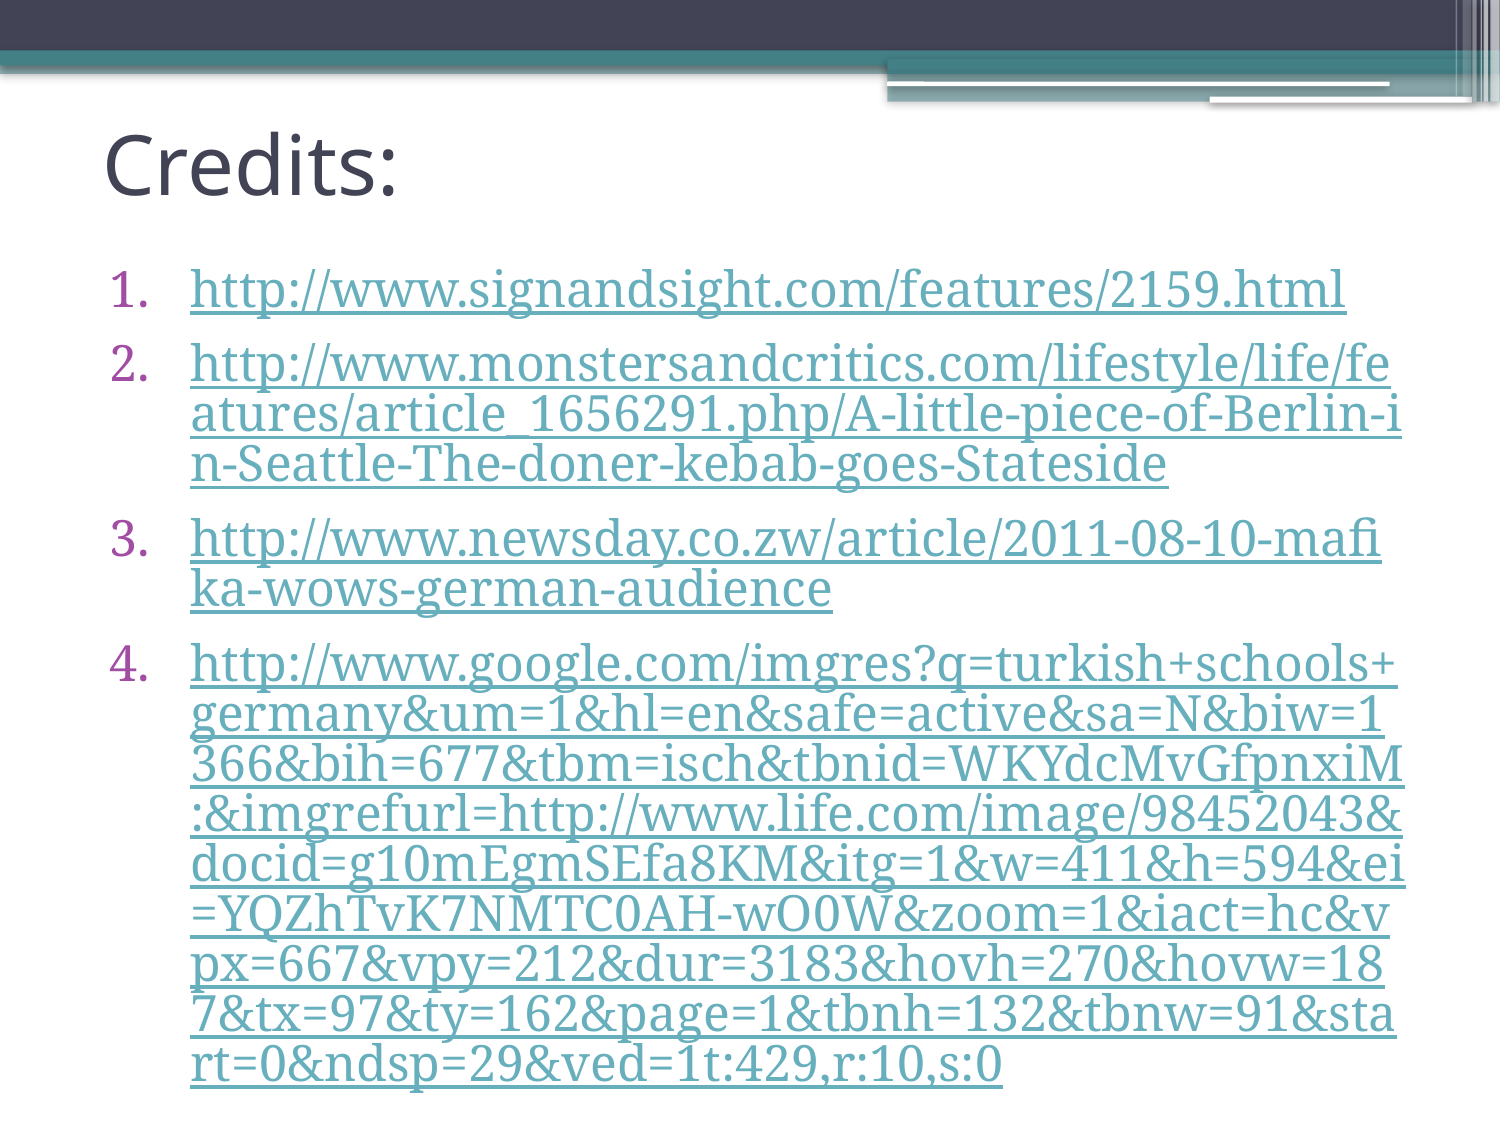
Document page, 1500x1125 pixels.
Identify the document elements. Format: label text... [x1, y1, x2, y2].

list http://www.signandsight.com/features/2159.html http://www.monstersandcritics.com/lifestyle/life/features/article_1656291.php/A-little-piece-of-Berlin-in-Seattle-The-doner-kebab-goes-Stateside http://www.newsday.co.zw/article/2011-08-10-mafika-wows-german-audience http://www.google.com/imgres?q=turkish+schools+germany&um=1&hl=en&safe=active&sa=N&biw=1366&bih=677&tbm=isch&tbnid=WKYdcMvGfpnxiM:&imgrefurl=http://www.life.com/image/98452043&docid=g10mEgmSEfa8KM&itg=1&w=411&h=594&ei=YQZhTvK7NMTC0AH-wO0W&zoom=1&iact=hc&vpx=667&vpy=212&dur=3183&hovh=270&hovw=187&tx=97&ty=162&page=1&tbnh=132&tbnw=91&start=0&ndsp=29&ved=1t:429,r:10,s:0 [75, 249, 1425, 1125]
title Credits: [87, 75, 1438, 250]
